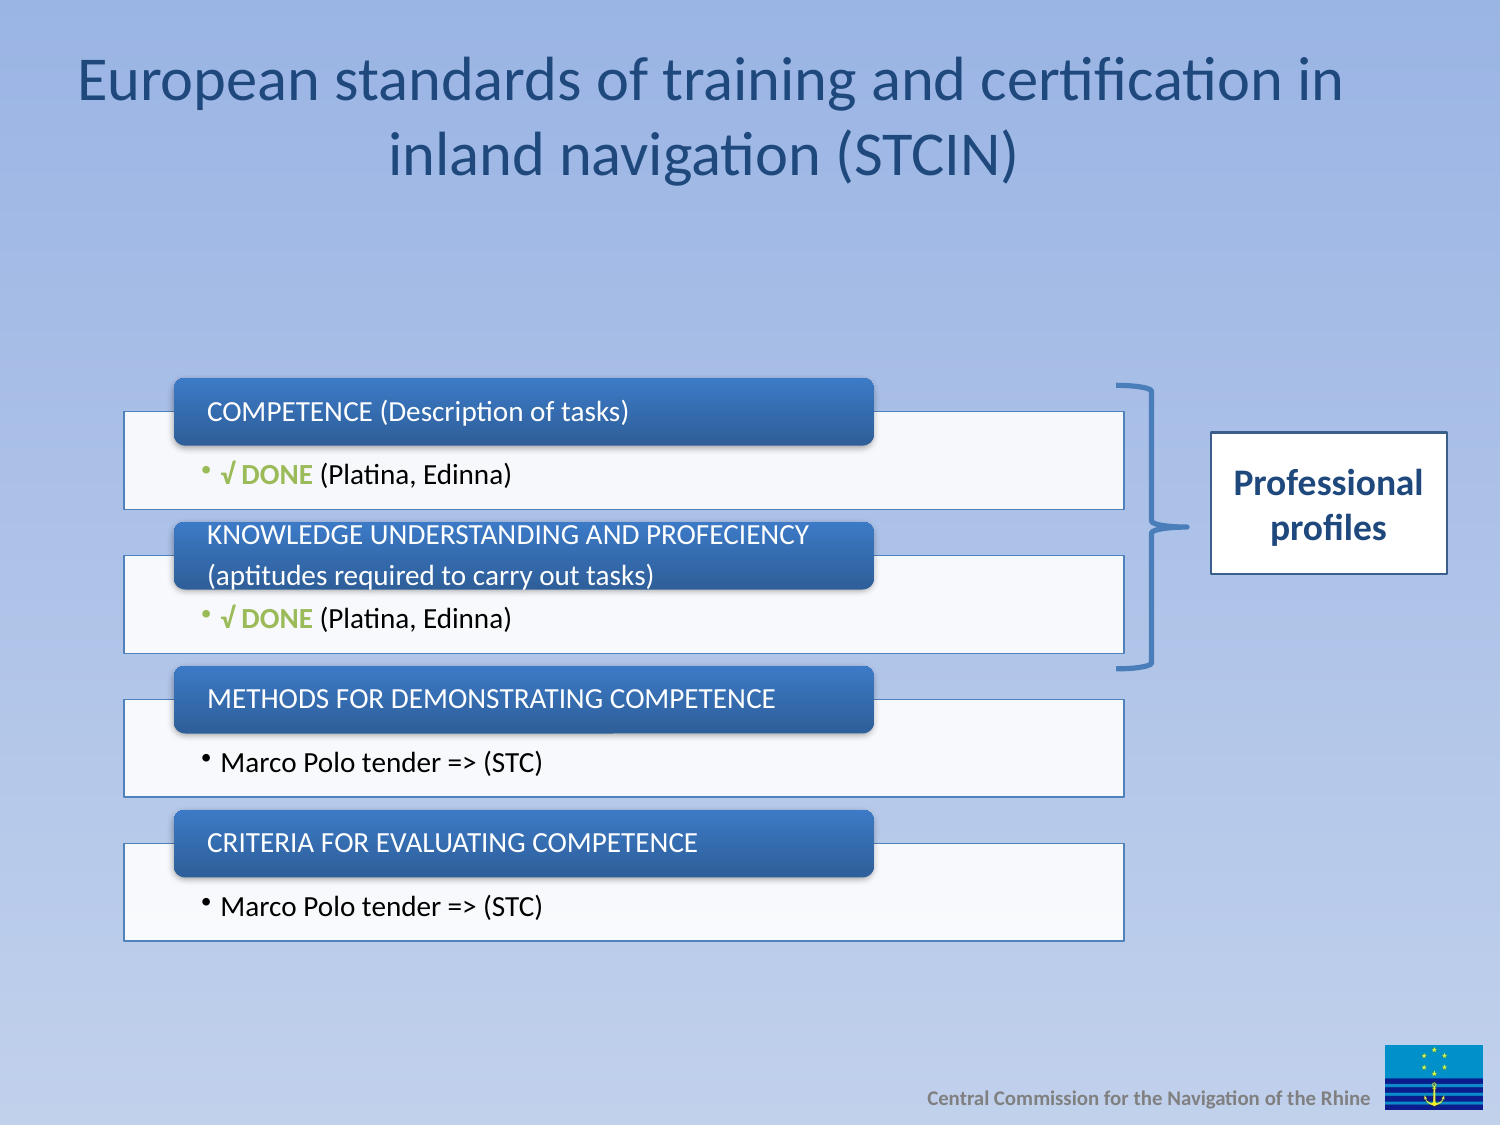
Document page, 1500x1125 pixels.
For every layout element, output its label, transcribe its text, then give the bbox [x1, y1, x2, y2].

picture [1384, 1079, 1483, 1111]
text_box European standards of training and certification in inland navigation (STCIN) [0, 30, 1424, 196]
text_box Professional profiles [1209, 430, 1449, 576]
text_box Central Commission for the Navigation of the Rhine [912, 1077, 1382, 1117]
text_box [123, 326, 1125, 994]
text_box [1130, 385, 1188, 670]
